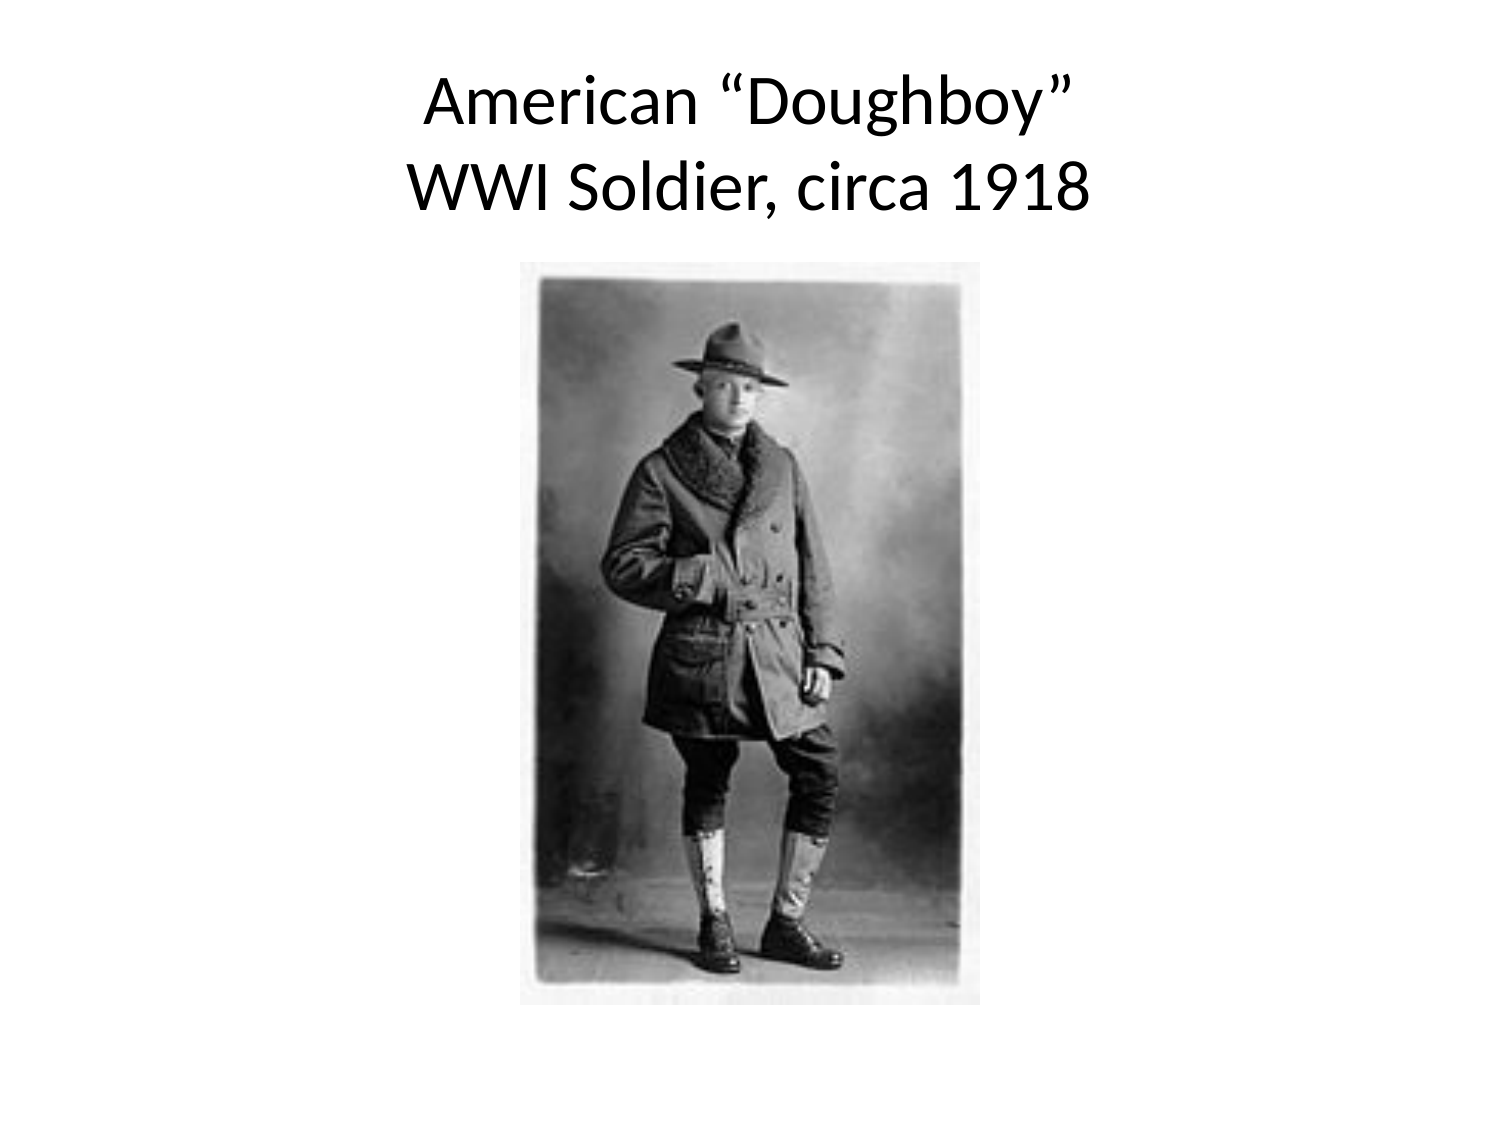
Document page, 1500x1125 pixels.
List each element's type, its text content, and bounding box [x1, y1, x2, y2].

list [74, 262, 1426, 1006]
title American “Doughboy” WWI Soldier, circa 1918 [75, 45, 1425, 233]
